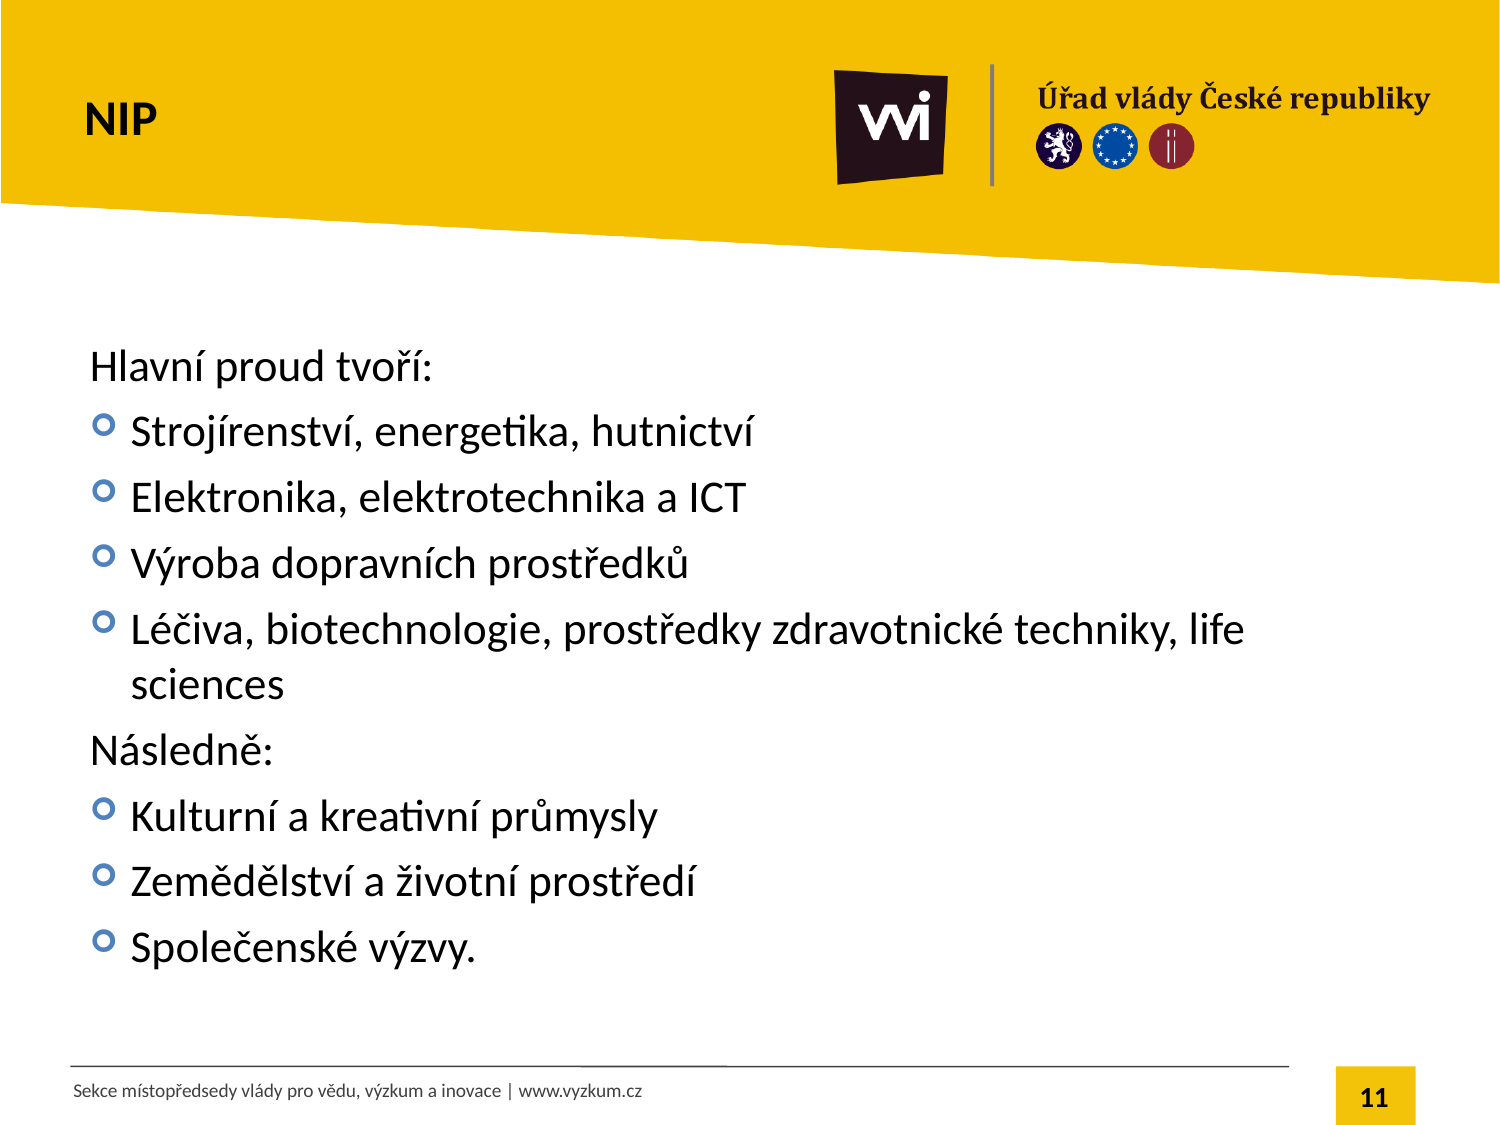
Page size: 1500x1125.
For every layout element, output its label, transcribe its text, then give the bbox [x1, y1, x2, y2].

slide_number 11 [1324, 1066, 1425, 1125]
title NIP [70, 70, 727, 153]
picture [0, 0, 1500, 284]
list Hlavní proud tvoří: Strojírenství, energetika, hutnictví Elektronika, elektrotechnika a ICT Výroba dopravních prostředků Léčiva, biotechnologie, prostředky zdravotnické techniky, life sciences Následně: Kulturní a kreativní průmysly Zemědělství a životní prostředí Společenské výzvy. [75, 328, 1418, 985]
